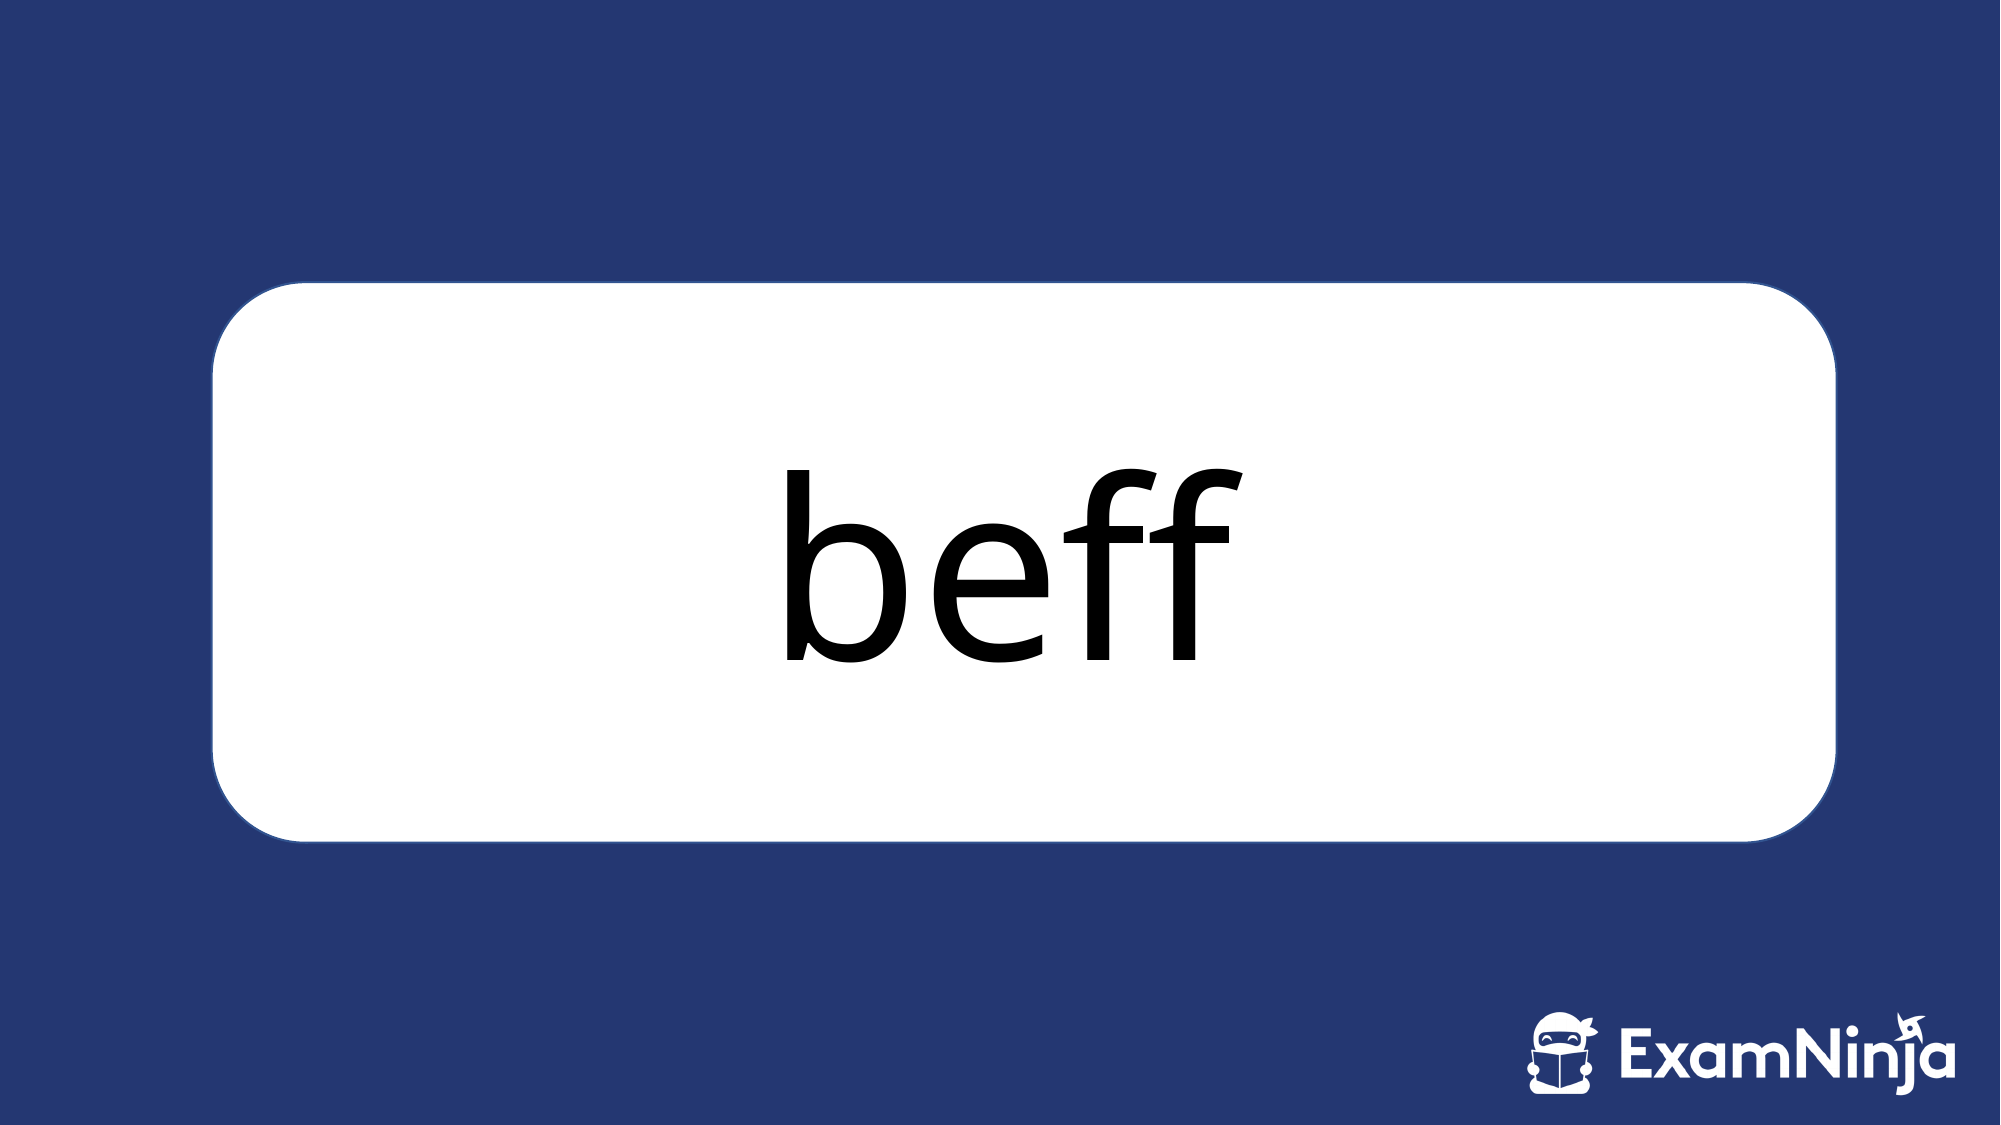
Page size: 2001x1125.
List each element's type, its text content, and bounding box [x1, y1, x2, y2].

text_box beff [143, 403, 1857, 719]
picture [1501, 1003, 1979, 1102]
text_box [210, 719, 1838, 844]
text_box [210, 281, 1838, 403]
